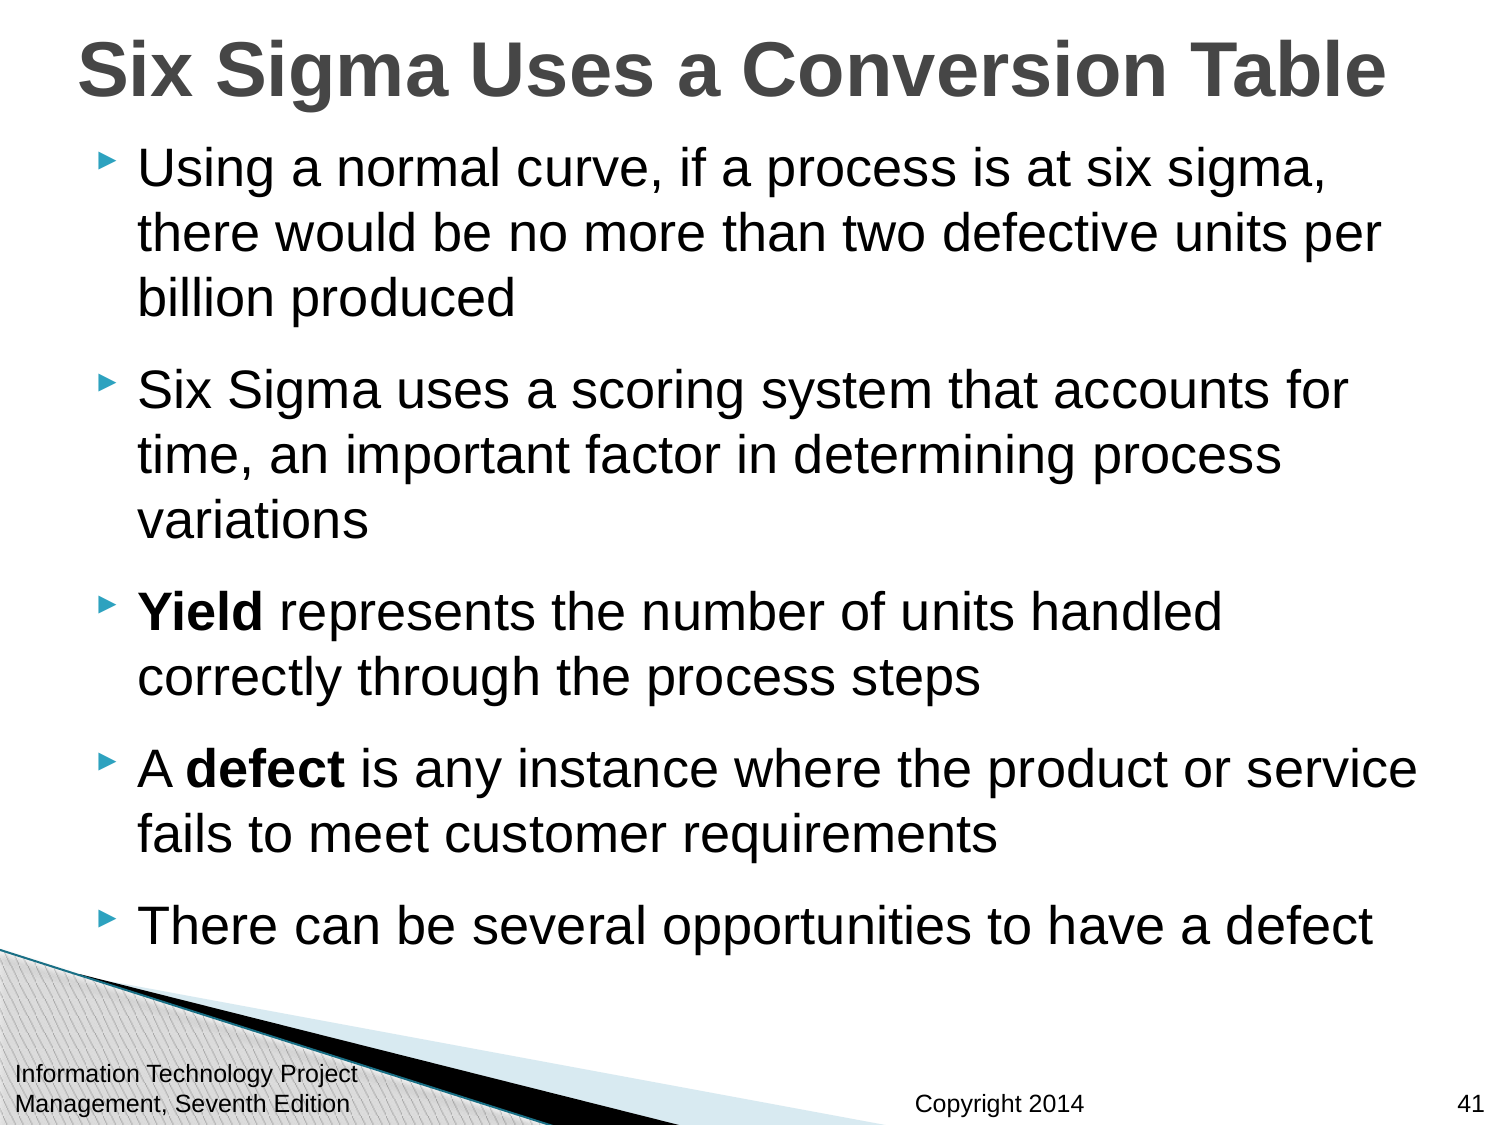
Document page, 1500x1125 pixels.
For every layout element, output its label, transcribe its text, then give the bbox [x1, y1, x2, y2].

list Using a normal curve, if a process is at six sigma, there would be no more than two defective units per billion produced Six Sigma uses a scoring system that accounts for time, an important factor in determining process variations Yield represents the number of units handled correctly through the process steps A defect is any instance where the product or service fails to meet customer requirements There can be several opportunities to have a defect [62, 124, 1451, 901]
slide_number 41 [1408, 1065, 1500, 1125]
title Six Sigma Uses a Conversion Table [62, 0, 1425, 130]
footer Information Technology Project Management, Seventh Edition [0, 1065, 425, 1125]
